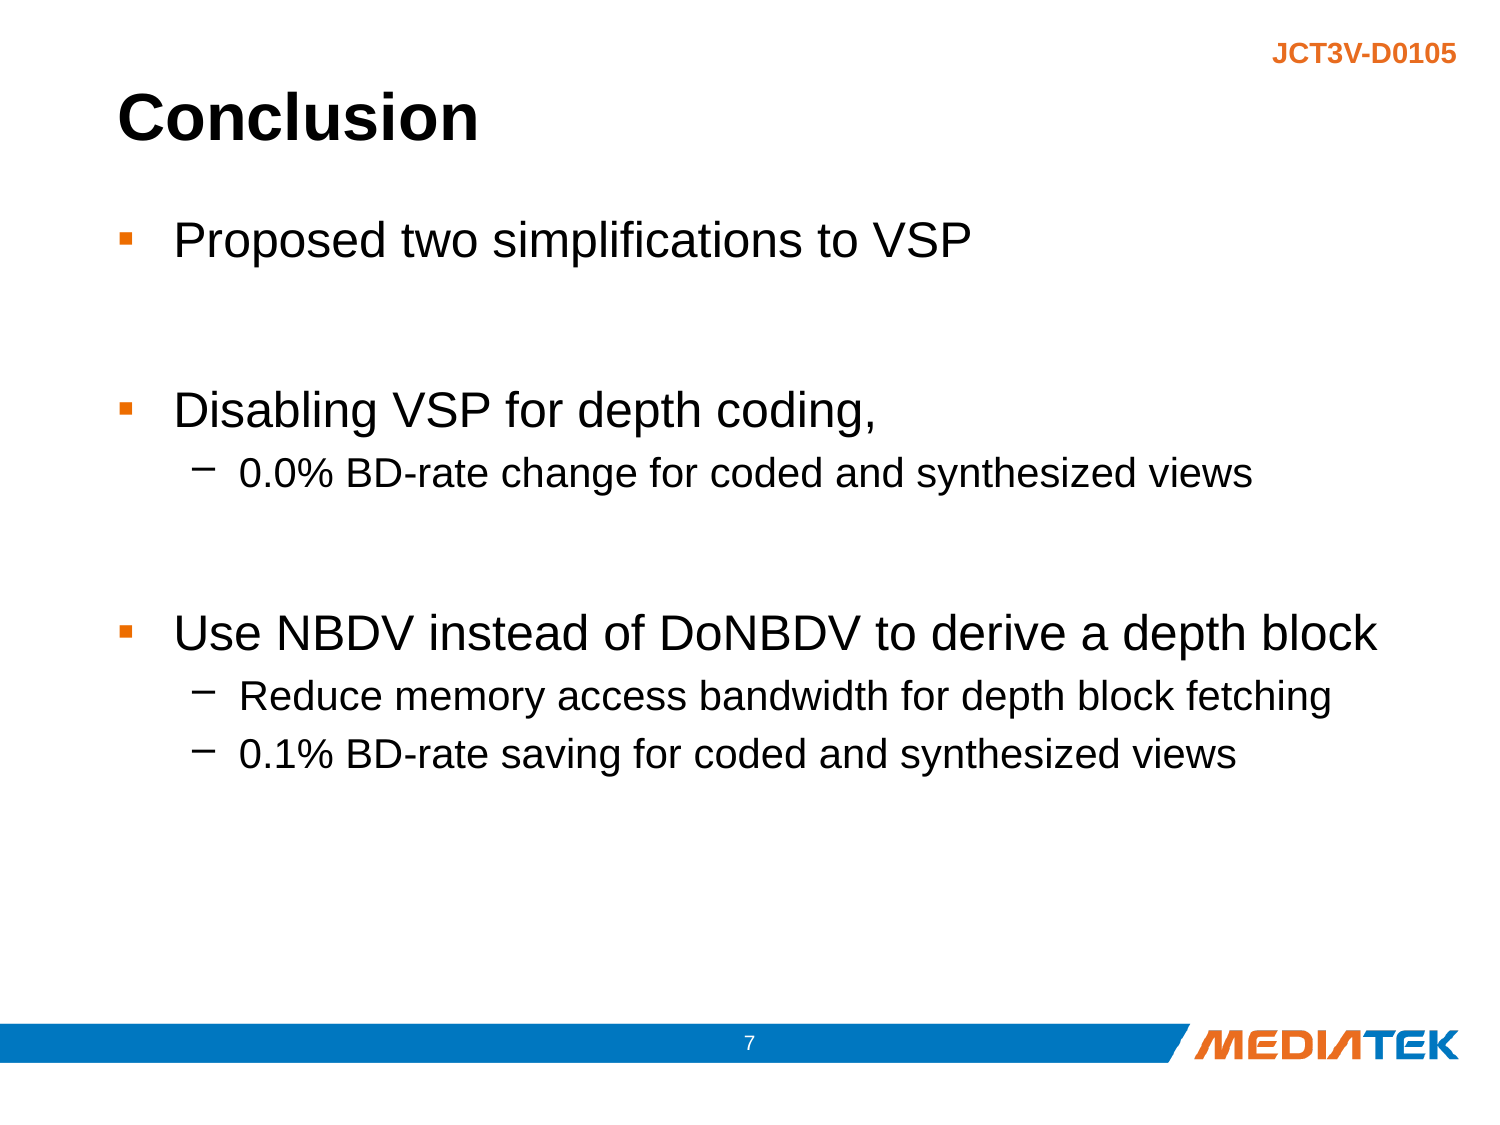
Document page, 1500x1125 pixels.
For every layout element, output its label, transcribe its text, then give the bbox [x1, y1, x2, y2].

picture [789, 1023, 1459, 1063]
slide_number 6 [711, 1022, 789, 1090]
list Proposed two simplifications to VSP Disabling VSP for depth coding, 0.0% BD-rate change for coded and synthesized views Use NBDV instead of DoNBDV to derive a depth block Reduce memory access bandwidth for depth block fetching 0.1% BD-rate saving for coded and synthesized views [101, 199, 1424, 1001]
picture [0, 1023, 711, 1063]
title Conclusion [101, 37, 1425, 191]
